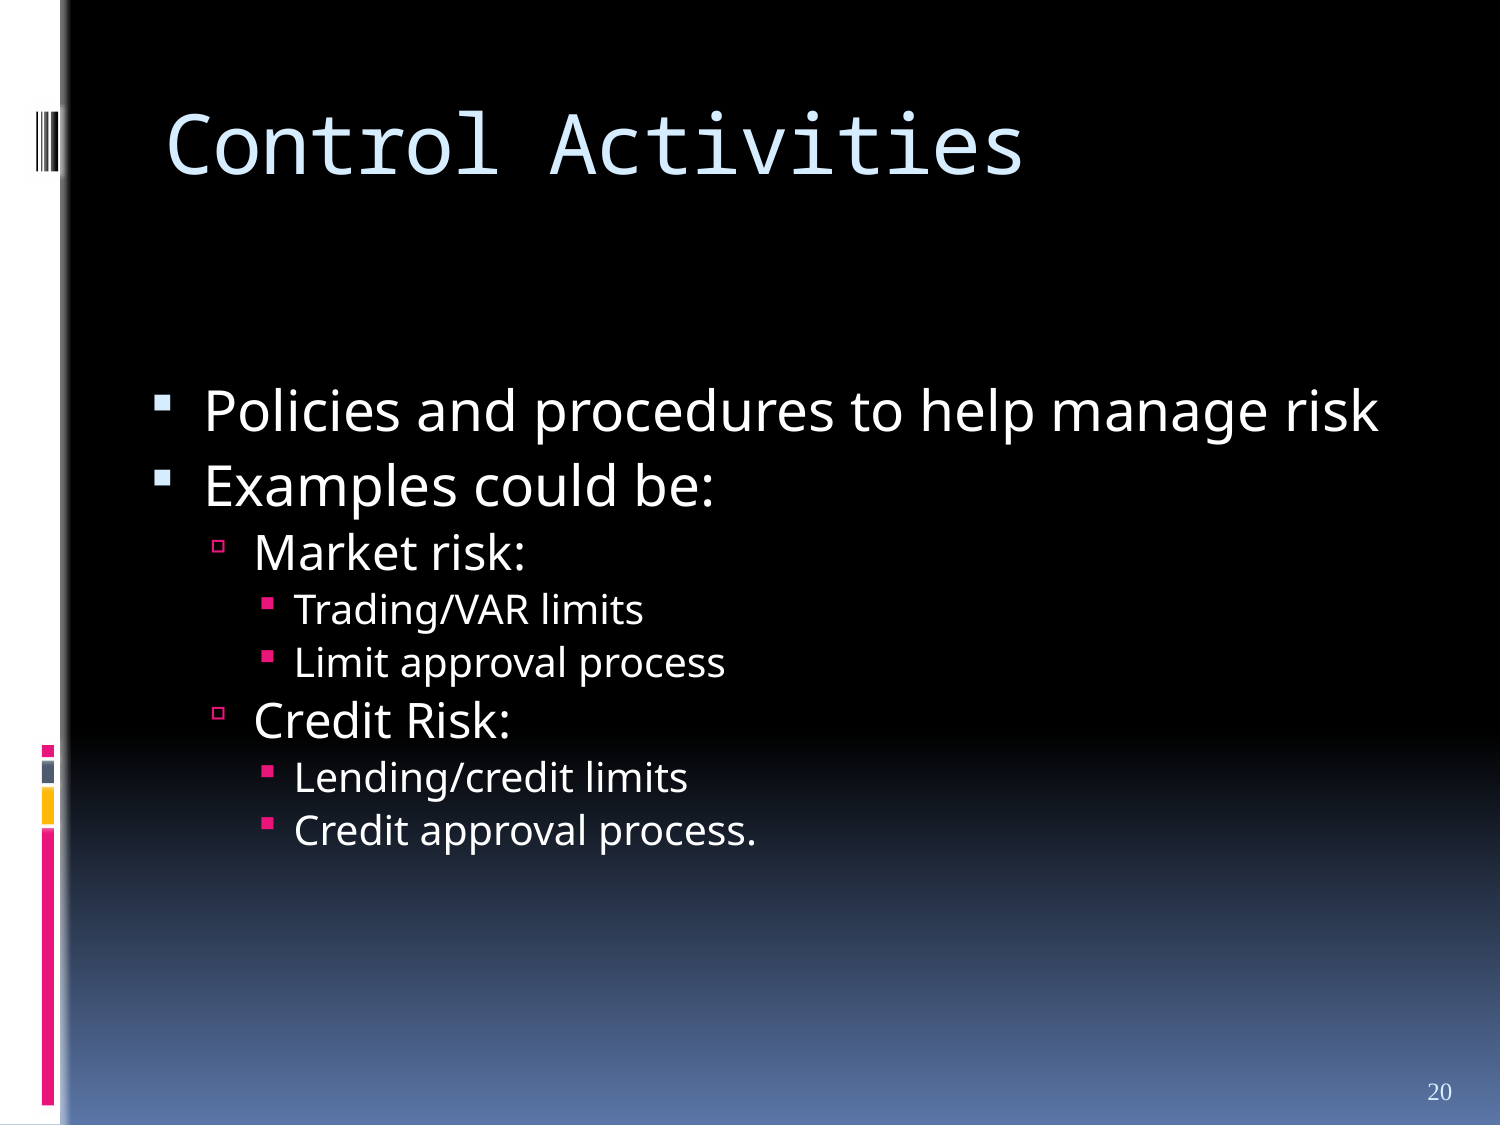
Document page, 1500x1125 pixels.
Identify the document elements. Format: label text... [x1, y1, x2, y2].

slide_number 20 [1412, 1052, 1488, 1113]
list Policies and procedures to help manage risk Examples could be: Market risk: Trading/VAR limits Limit approval process Credit Risk: Lending/credit limits Credit approval process. [125, 375, 1400, 928]
title Control Activities [150, 83, 1425, 234]
